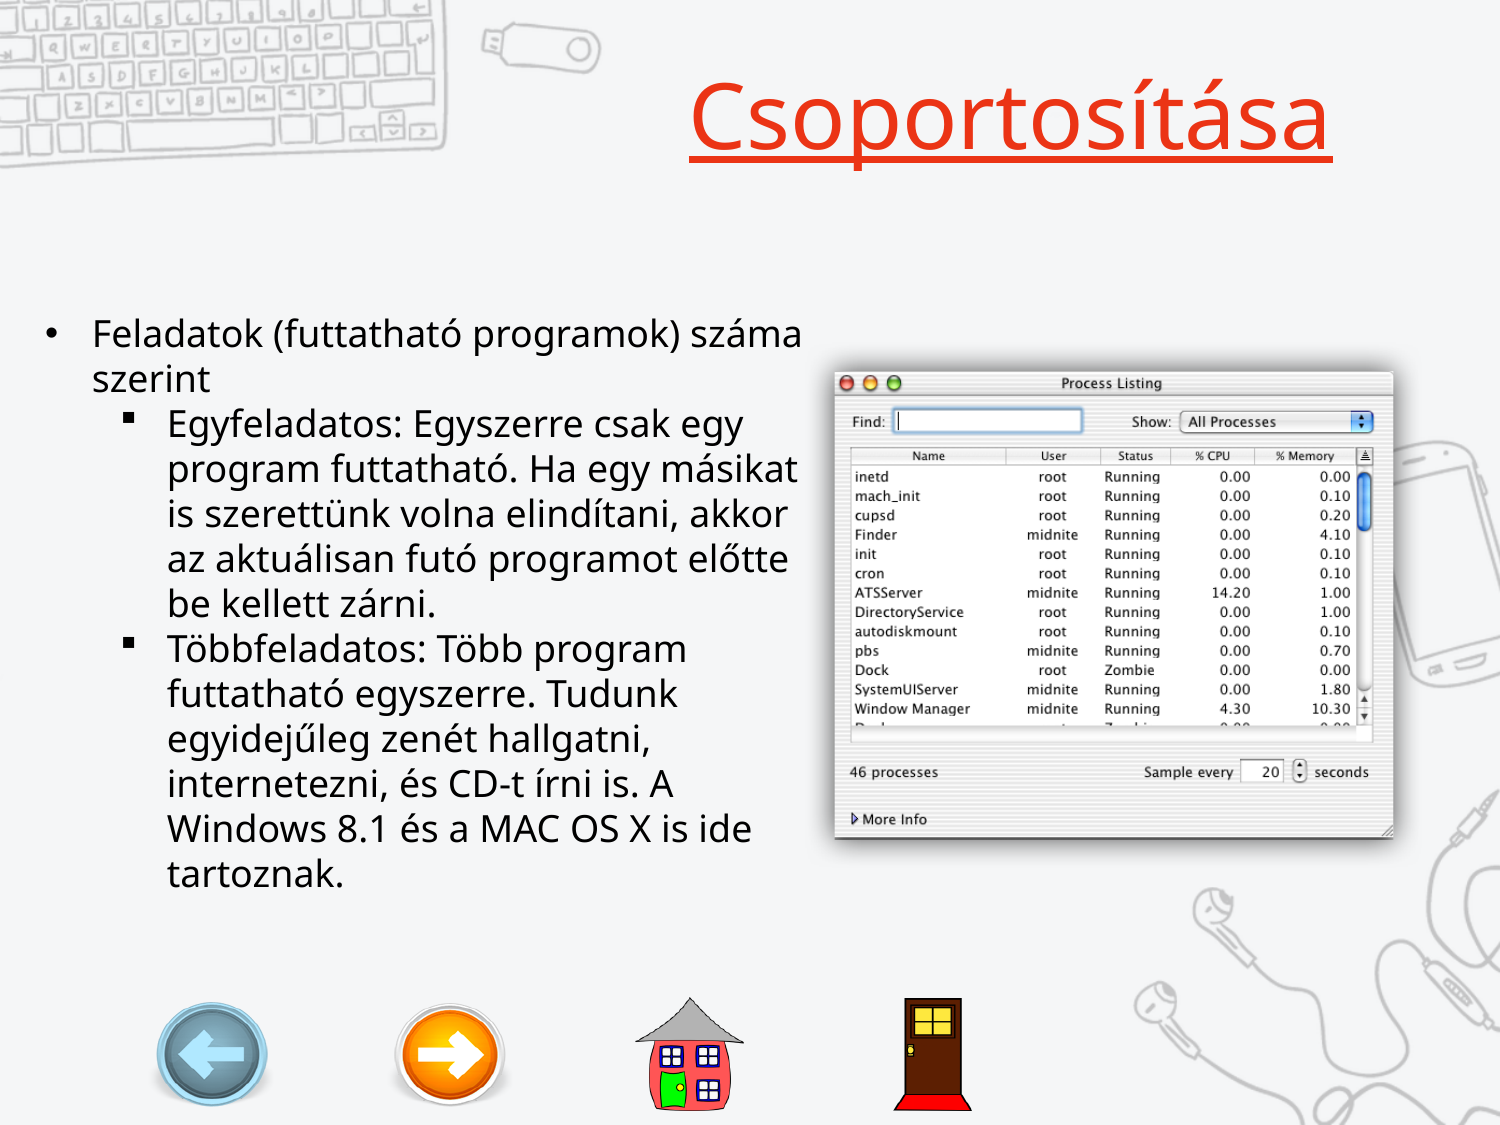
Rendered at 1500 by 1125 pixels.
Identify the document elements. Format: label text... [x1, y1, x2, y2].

text_box Feladatok (futtatható programok) száma szerint Egyfeladatos: Egyszerre csak egy program futtatható. Ha egy másikat is szerettünk volna elindítani, akkor az aktuálisan futó programot előtte be kellett zárni. Többfeladatos: Több program futtatható egyszerre. Tudunk egyidejűleg zenét hallgatni, internetezni, és CD-t írni is. A Windows 8.1 és a MAC OS X is ide tartoznak. [30, 302, 833, 903]
picture [0, 0, 1500, 1125]
title Csoportosítása [442, 19, 1500, 207]
